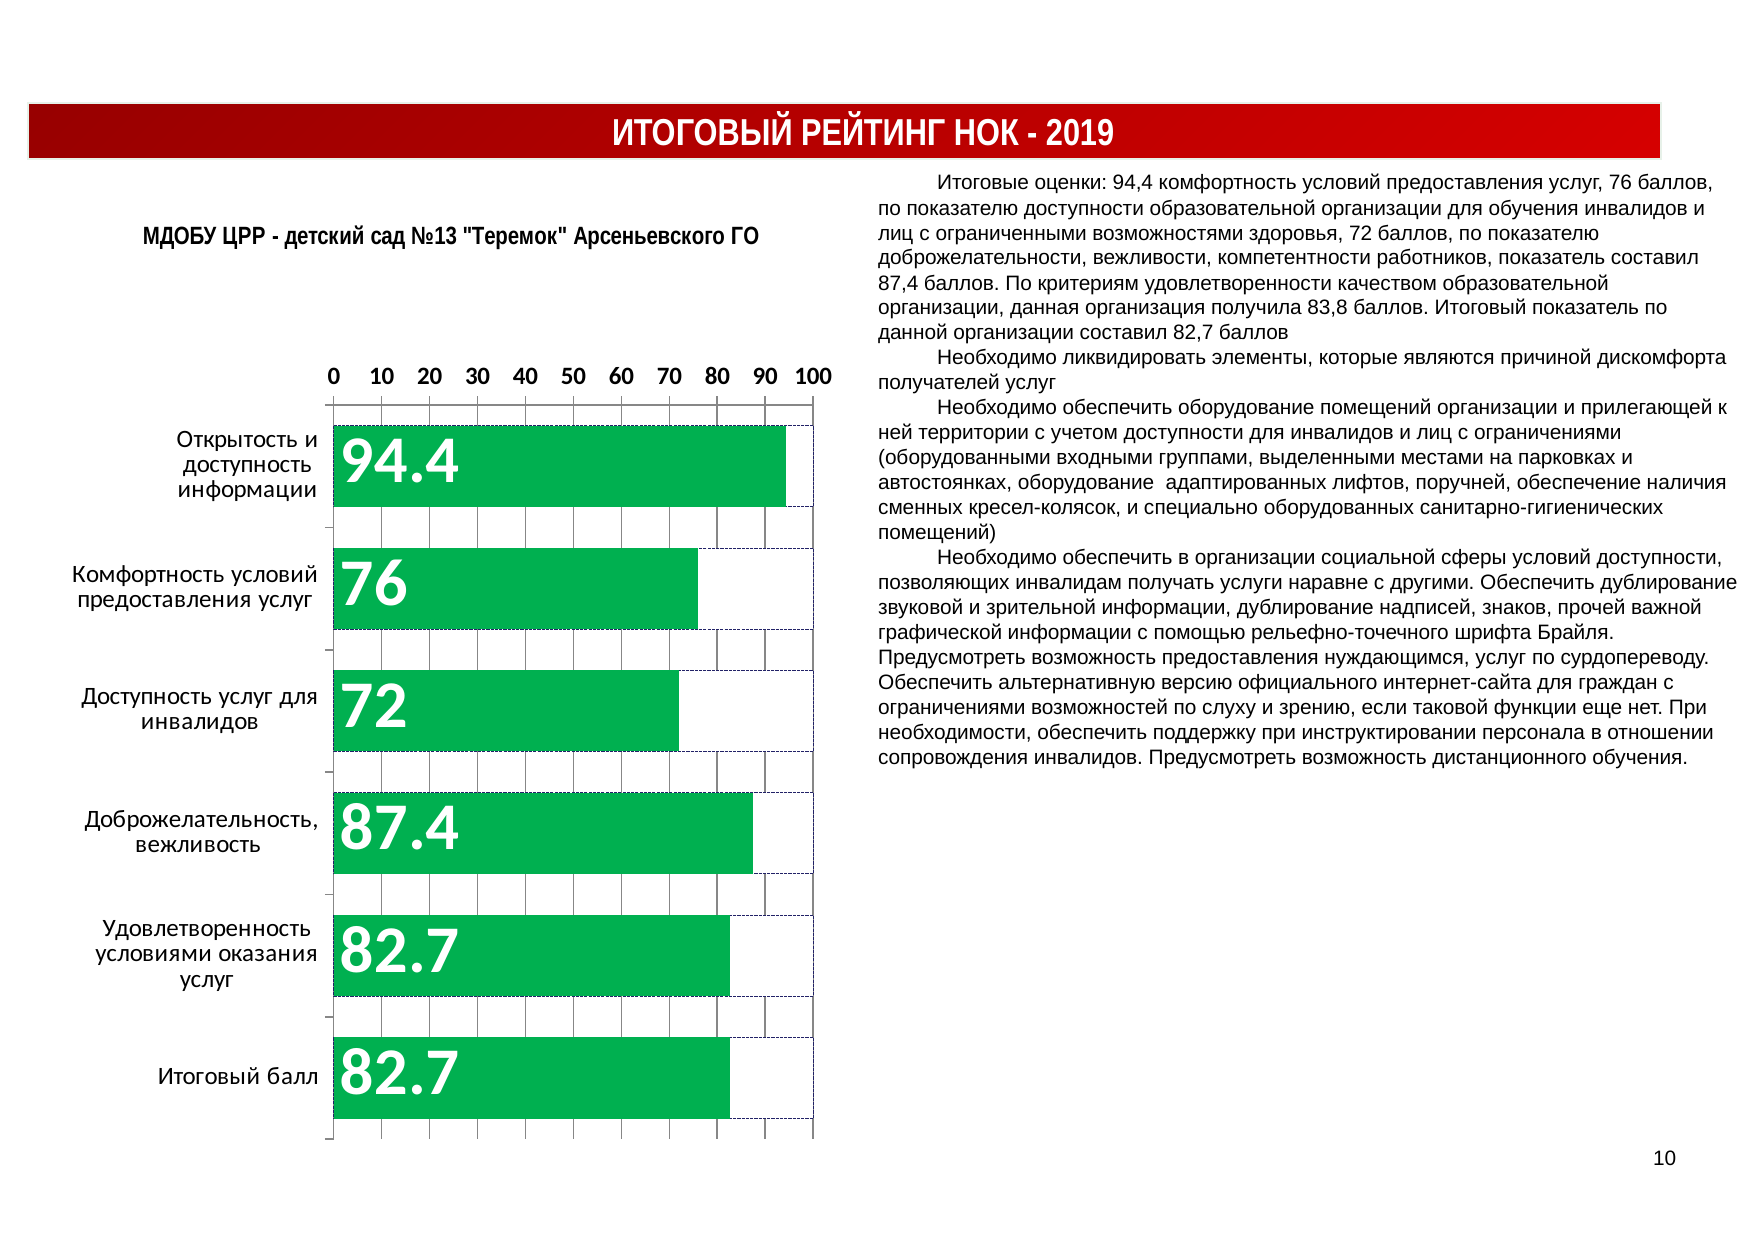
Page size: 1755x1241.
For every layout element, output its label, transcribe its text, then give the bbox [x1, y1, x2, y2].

slide_number 10 [1283, 1136, 1694, 1223]
chart [58, 185, 845, 1172]
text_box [27, 102, 1662, 160]
text_box Итоговые оценки: 94,4 комфортность условий предоставления услуг, 76 баллов, по показателю доступности образовательной организации для обучения инвалидов и лиц с ограниченными возможностями здоровья, 72 баллов, по показателю доброжелательности, вежливости, компетентности работников, показатель составил 87,4 баллов. По критериям удовлетворенности качеством образовательной организации, данная организация получила 83,8 баллов. Итоговый показатель по данной организации составил 82,7 баллов Необходимо ликвидировать элементы, которые являются причиной дискомфорта получателей услуг Необходимо обеспечить оборудование помещений организации и прилегающей к ней территории с учетом доступности для инвалидов и лиц с ограничениями (оборудованными входными группами, выделенными местами на парковках и автостоянках, оборудование адаптированных лифтов, поручней, обеспечение наличия сменных кресел-колясок, и специально оборудованных санитарно-гигиенических помещений) Необходимо обеспечить в организации социальной сферы условий доступности, позволяющих инвалидам получать услуги наравне с другими. Обеспечить дублирование звуковой и зрительной информации, дублирование надписей, знаков, прочей важной графической информации с помощью рельефно-точечного шрифта Брайля. Предусмотреть возможность предоставления нуждающимся, услуг по сурдопереводу. Обеспечить альтернативную версию официального интернет-сайта для граждан с ограничениями возможностей по слуху и зрению, если таковой функции еще нет. При необходимости, обеспечить поддержку при инструктировании персонала в отношении сопровождения инвалидов. Предусмотреть возможность дистанционного обучения. [863, 161, 1755, 776]
